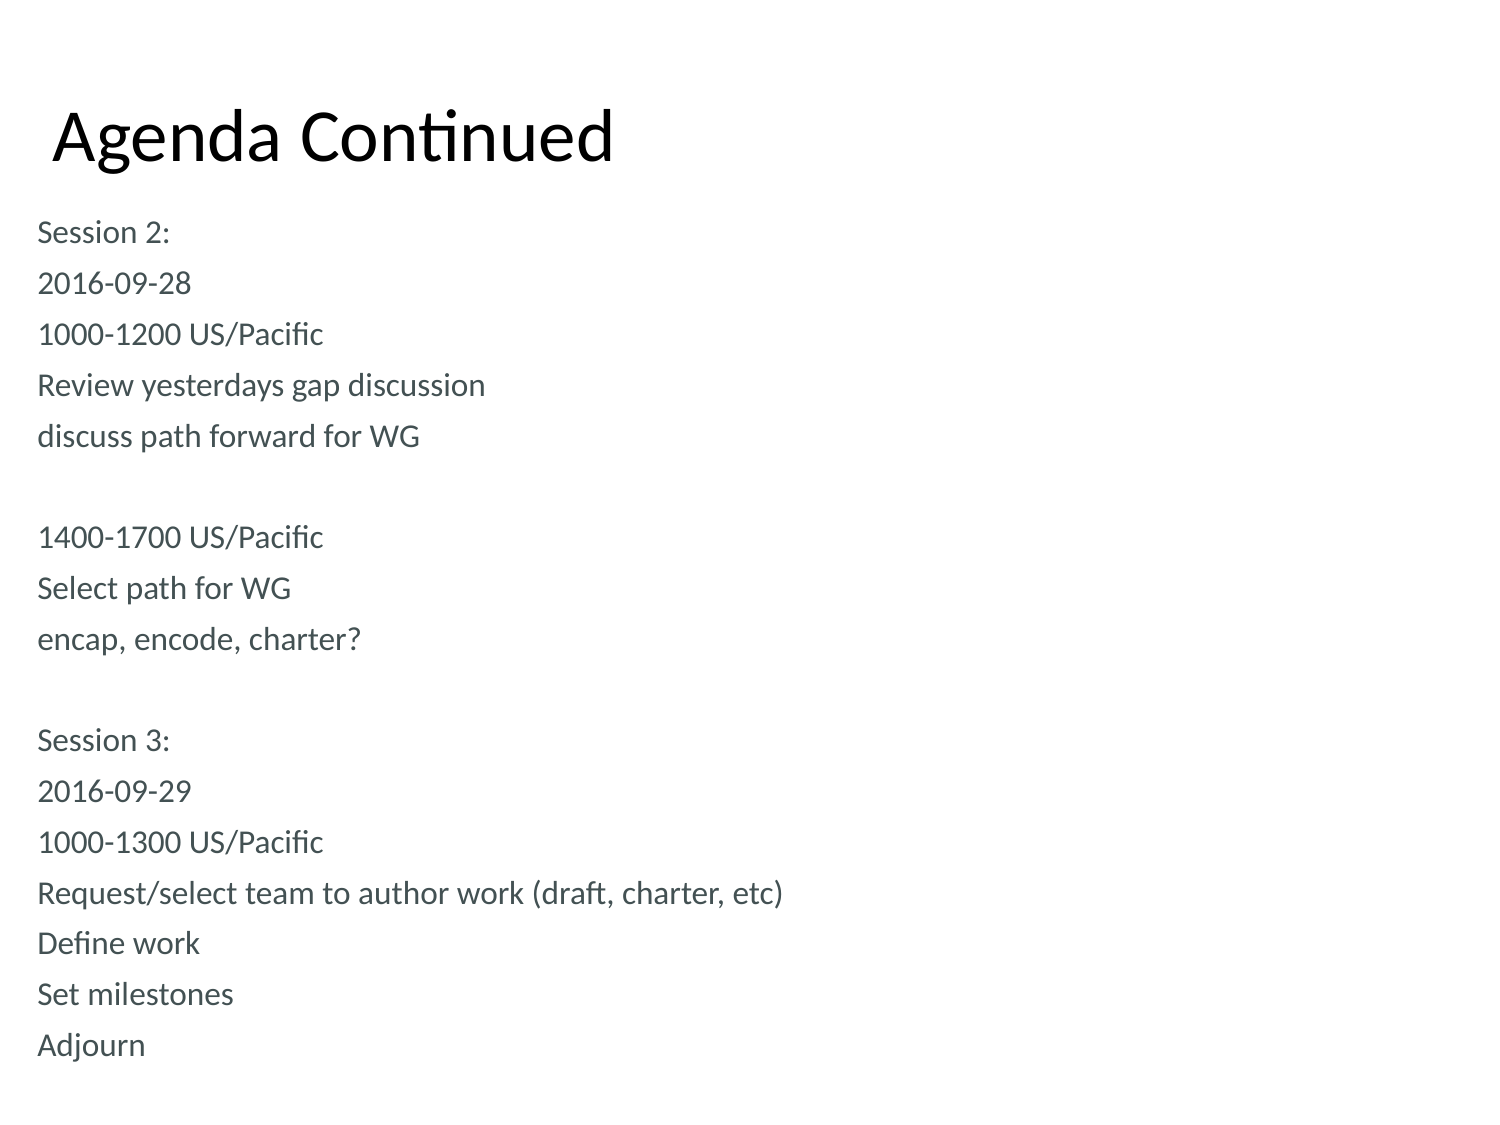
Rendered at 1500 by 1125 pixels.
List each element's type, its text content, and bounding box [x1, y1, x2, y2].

list Session 2: 2016-09-28 1000-1200 US/Pacific Review yesterdays gap discussion discuss path forward for WG 1400-1700 US/Pacific Select path for WG encap, encode, charter? Session 3: 2016-09-29 1000-1300 US/Pacific Request/select team to author work (draft, charter, etc) Define work Set milestones Adjourn [22, 220, 1469, 1035]
title Agenda Continued [37, 70, 1447, 209]
